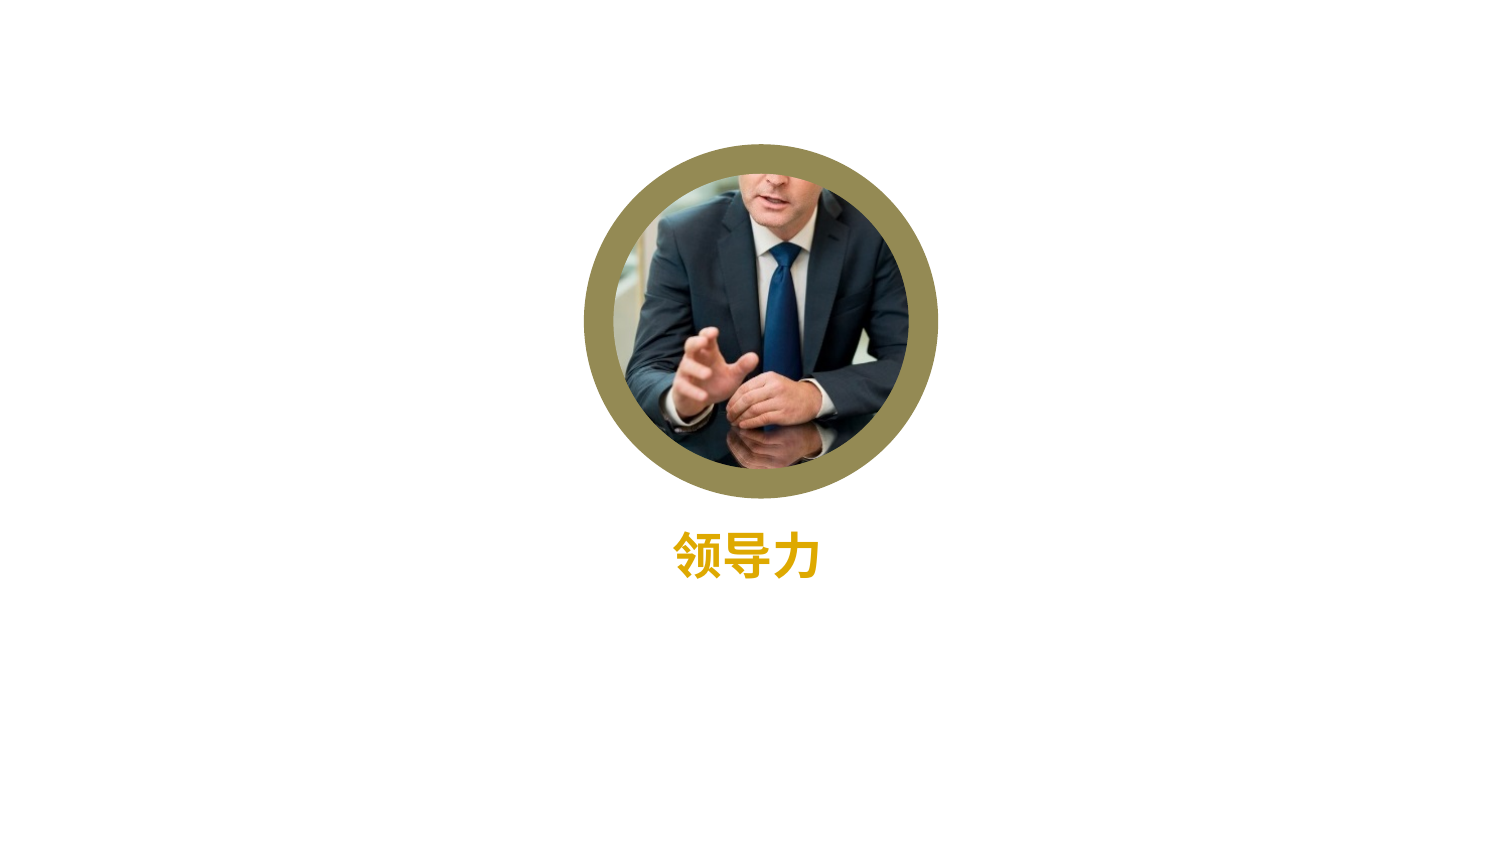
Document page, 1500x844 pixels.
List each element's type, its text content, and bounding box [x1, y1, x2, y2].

text_box [673, 478, 849, 501]
text_box 领导力 [657, 517, 838, 592]
text_box [915, 229, 941, 414]
text_box [581, 228, 608, 415]
picture [613, 173, 909, 470]
text_box [661, 142, 861, 172]
